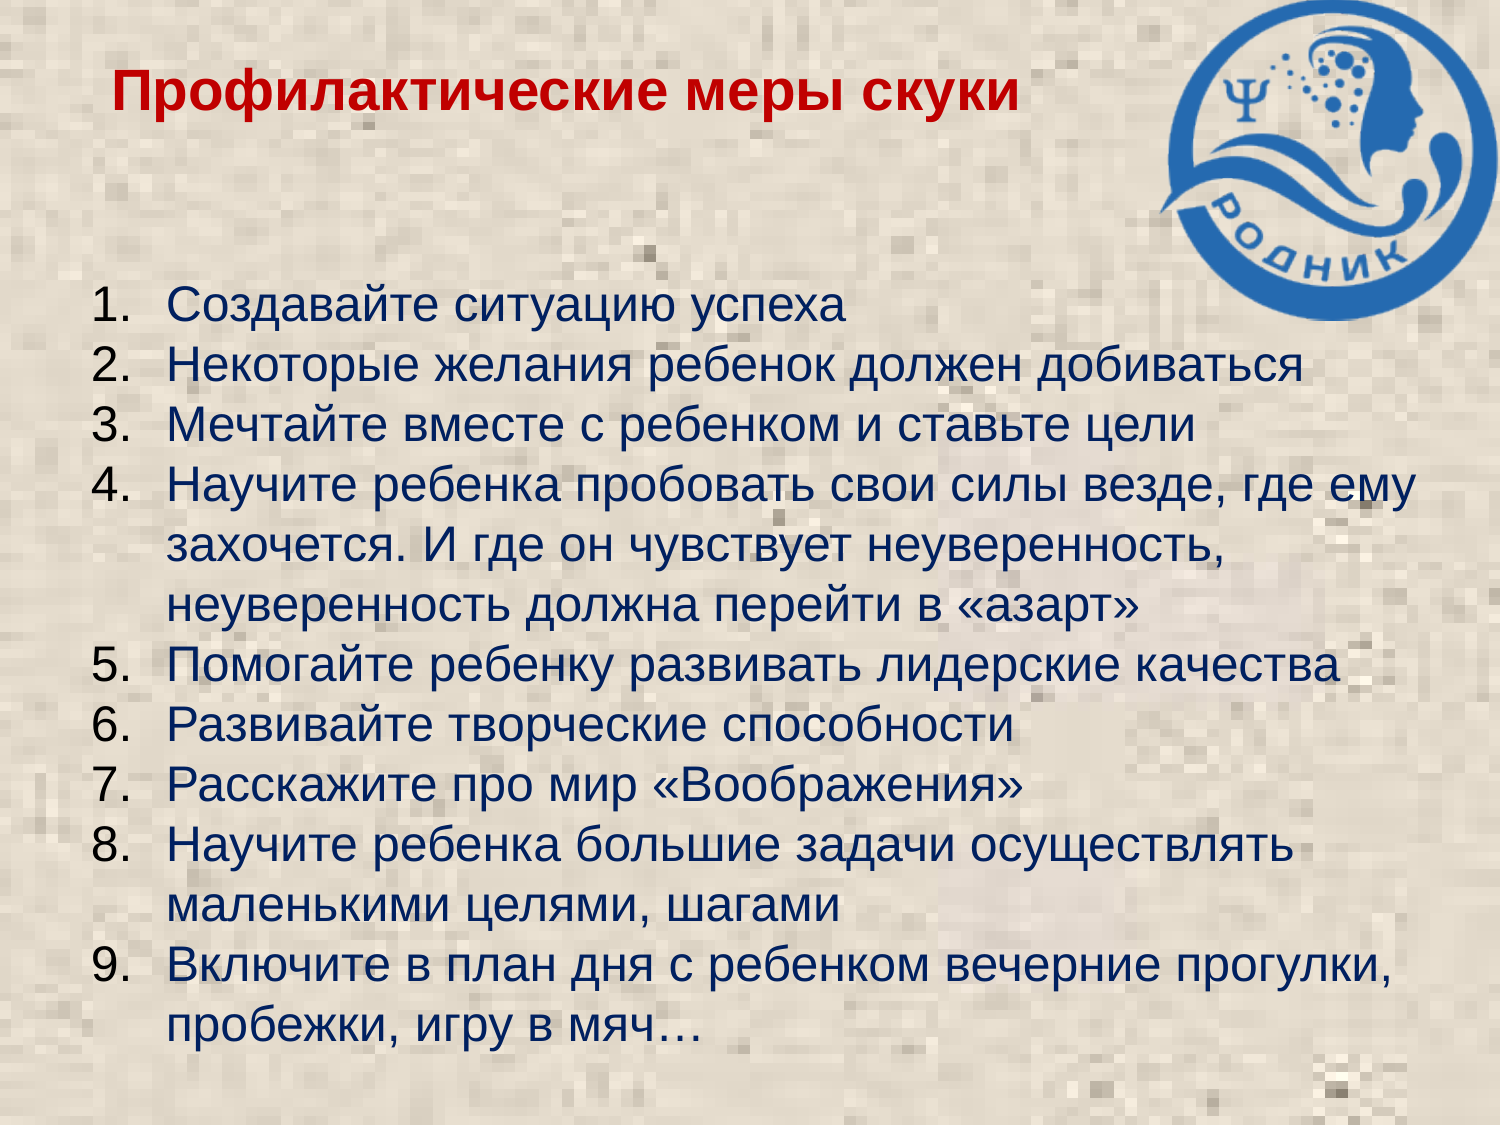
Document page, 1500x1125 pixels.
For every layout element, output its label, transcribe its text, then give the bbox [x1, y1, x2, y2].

text_box Профилактические меры скуки [96, 44, 1088, 130]
picture [0, 0, 1500, 1125]
text_box Создавайте ситуацию успеха Некоторые желания ребенок должен добиваться Мечтайте вместе с ребенком и ставьте цели Научите ребенка пробовать свои силы везде, где ему захочется. И где он чувствует неуверенность, неуверенность должна перейти в «азарт» Помогайте ребенку развивать лидерские качества Развивайте творческие способности Расскажите про мир «Воображения» Научите ребенка большие задачи осуществлять маленькими целями, шагами Включите в план дня с ребенком вечерние прогулки, пробежки, игру в мяч… [76, 264, 1474, 1059]
